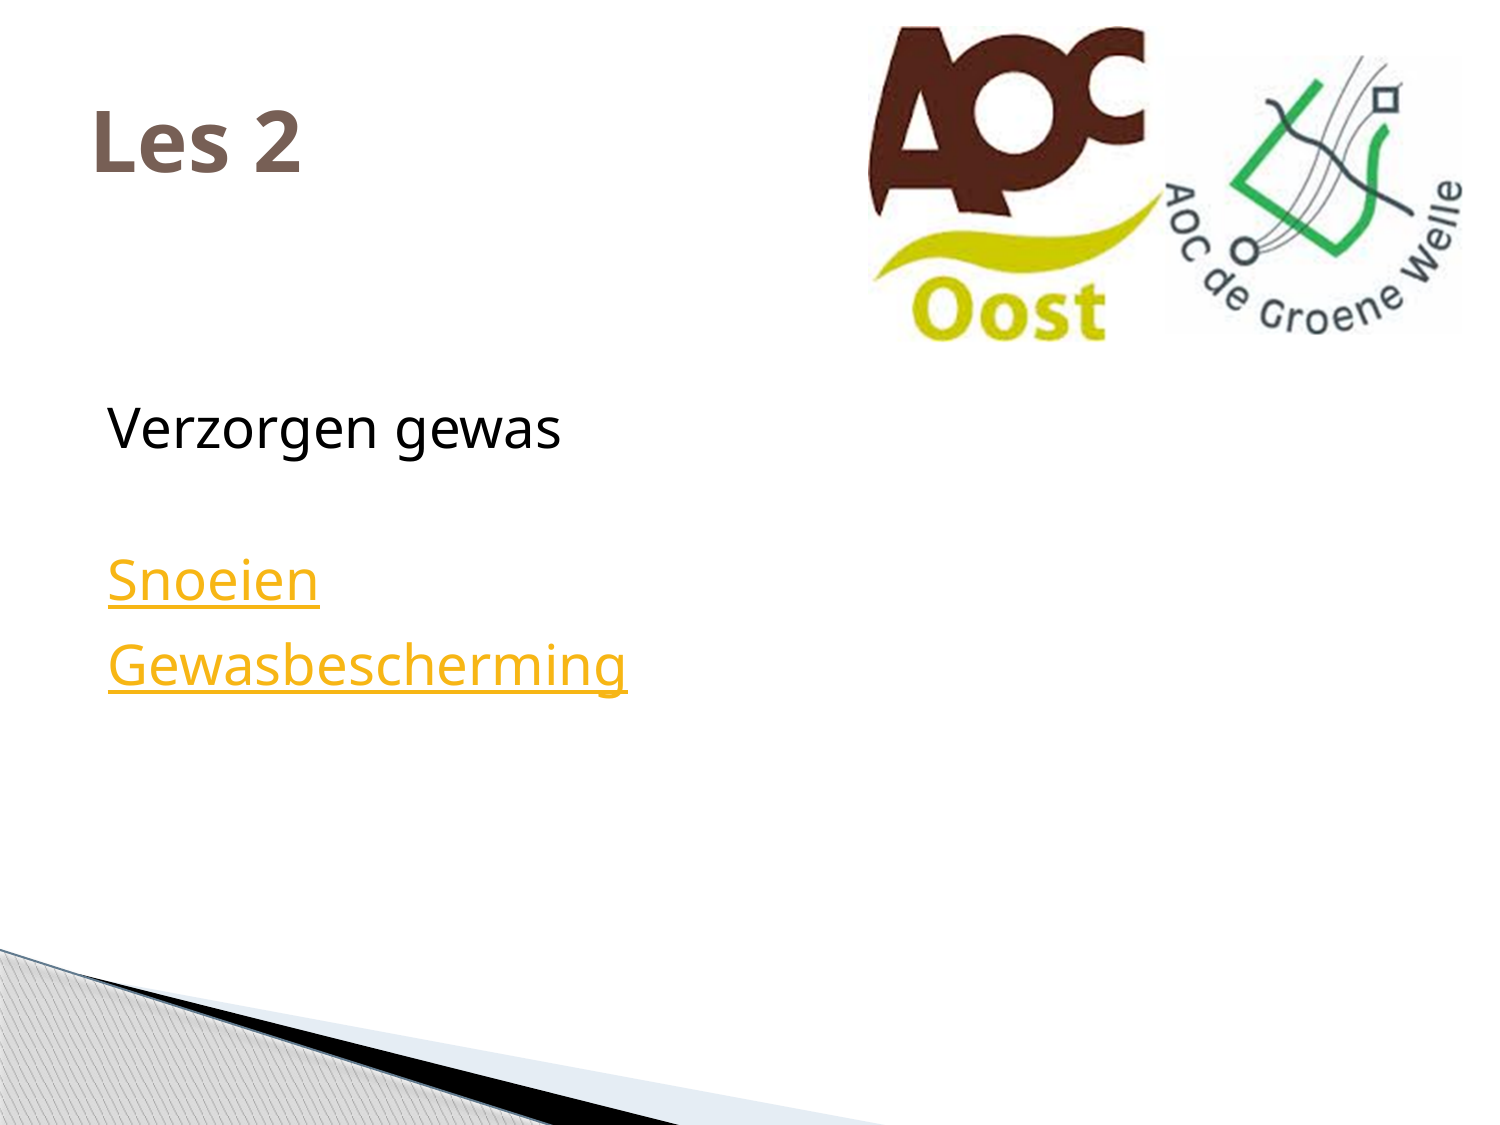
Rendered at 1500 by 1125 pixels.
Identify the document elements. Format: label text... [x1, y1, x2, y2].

list Verzorgen gewas Snoeien Gewasbescherming [75, 385, 1425, 986]
picture [867, 26, 1473, 365]
title Les 2 [75, 45, 862, 233]
